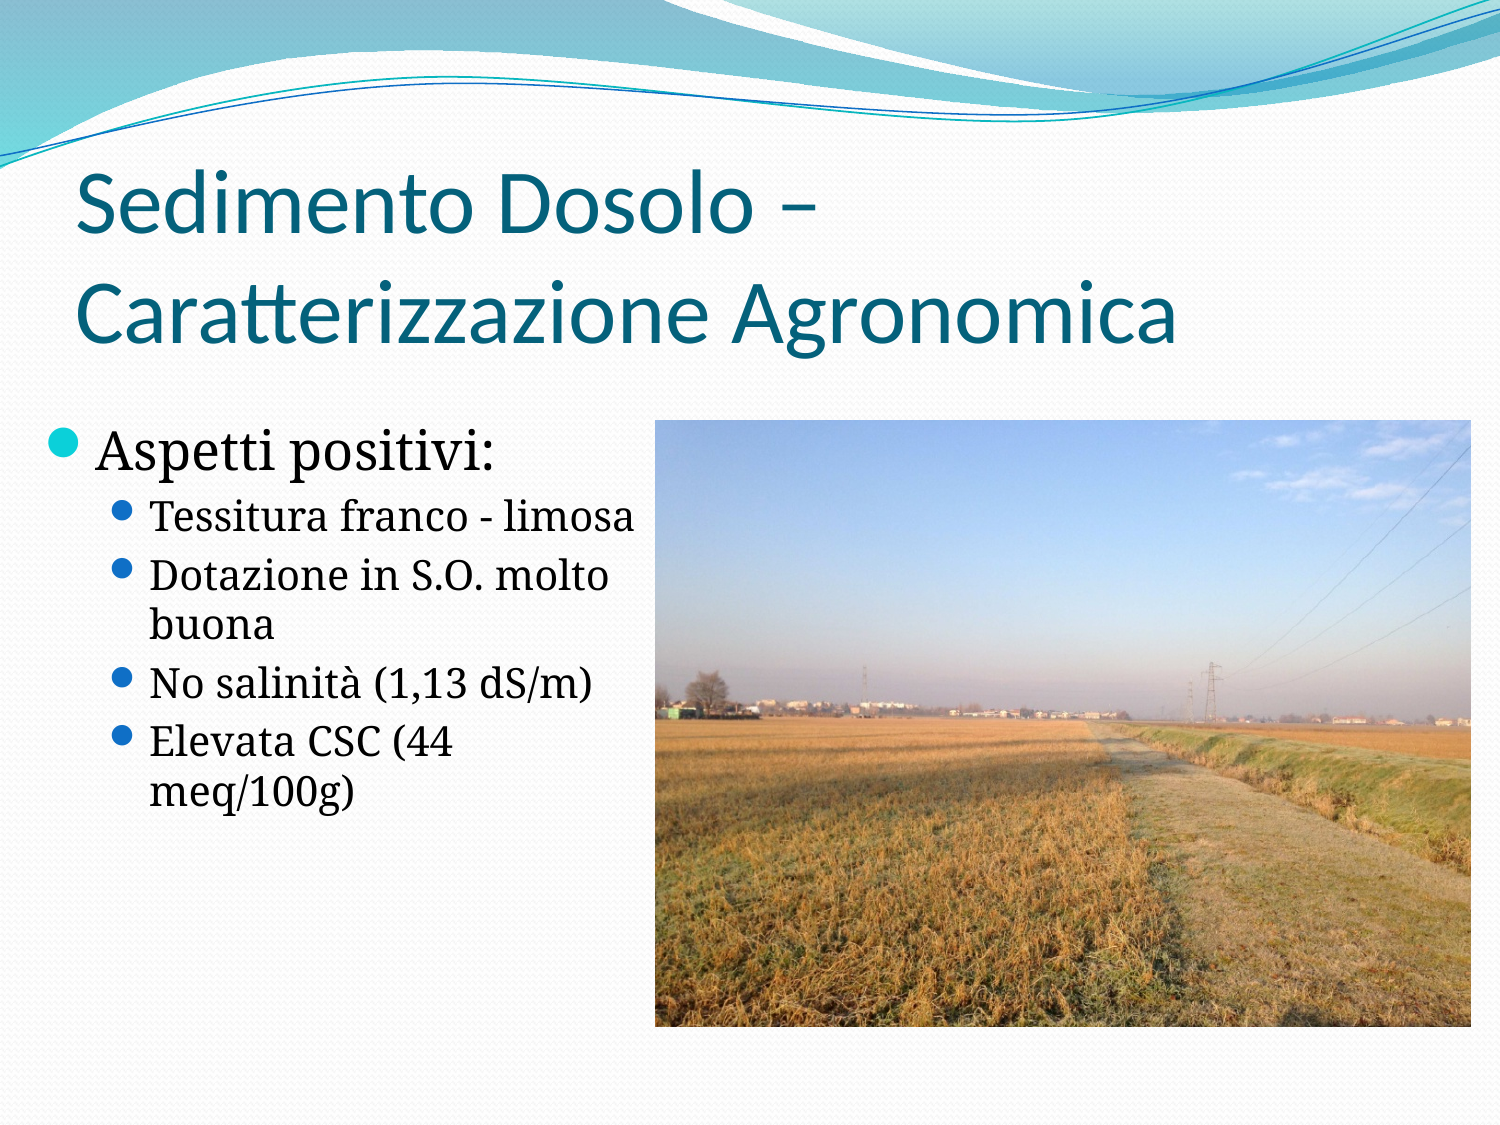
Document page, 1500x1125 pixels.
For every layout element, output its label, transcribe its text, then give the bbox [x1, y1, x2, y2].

picture [655, 420, 1471, 1028]
title Sedimento Dosolo – Caratterizzazione Agronomica [75, 137, 1425, 362]
table_header Dosolo [648, 421, 655, 1012]
list Aspetti positivi: Tessitura franco - limosa Dotazione in S.O. molto buona No salinità (1,13 dS/m) Elevata CSC (44 meq/100g) [29, 408, 656, 1012]
